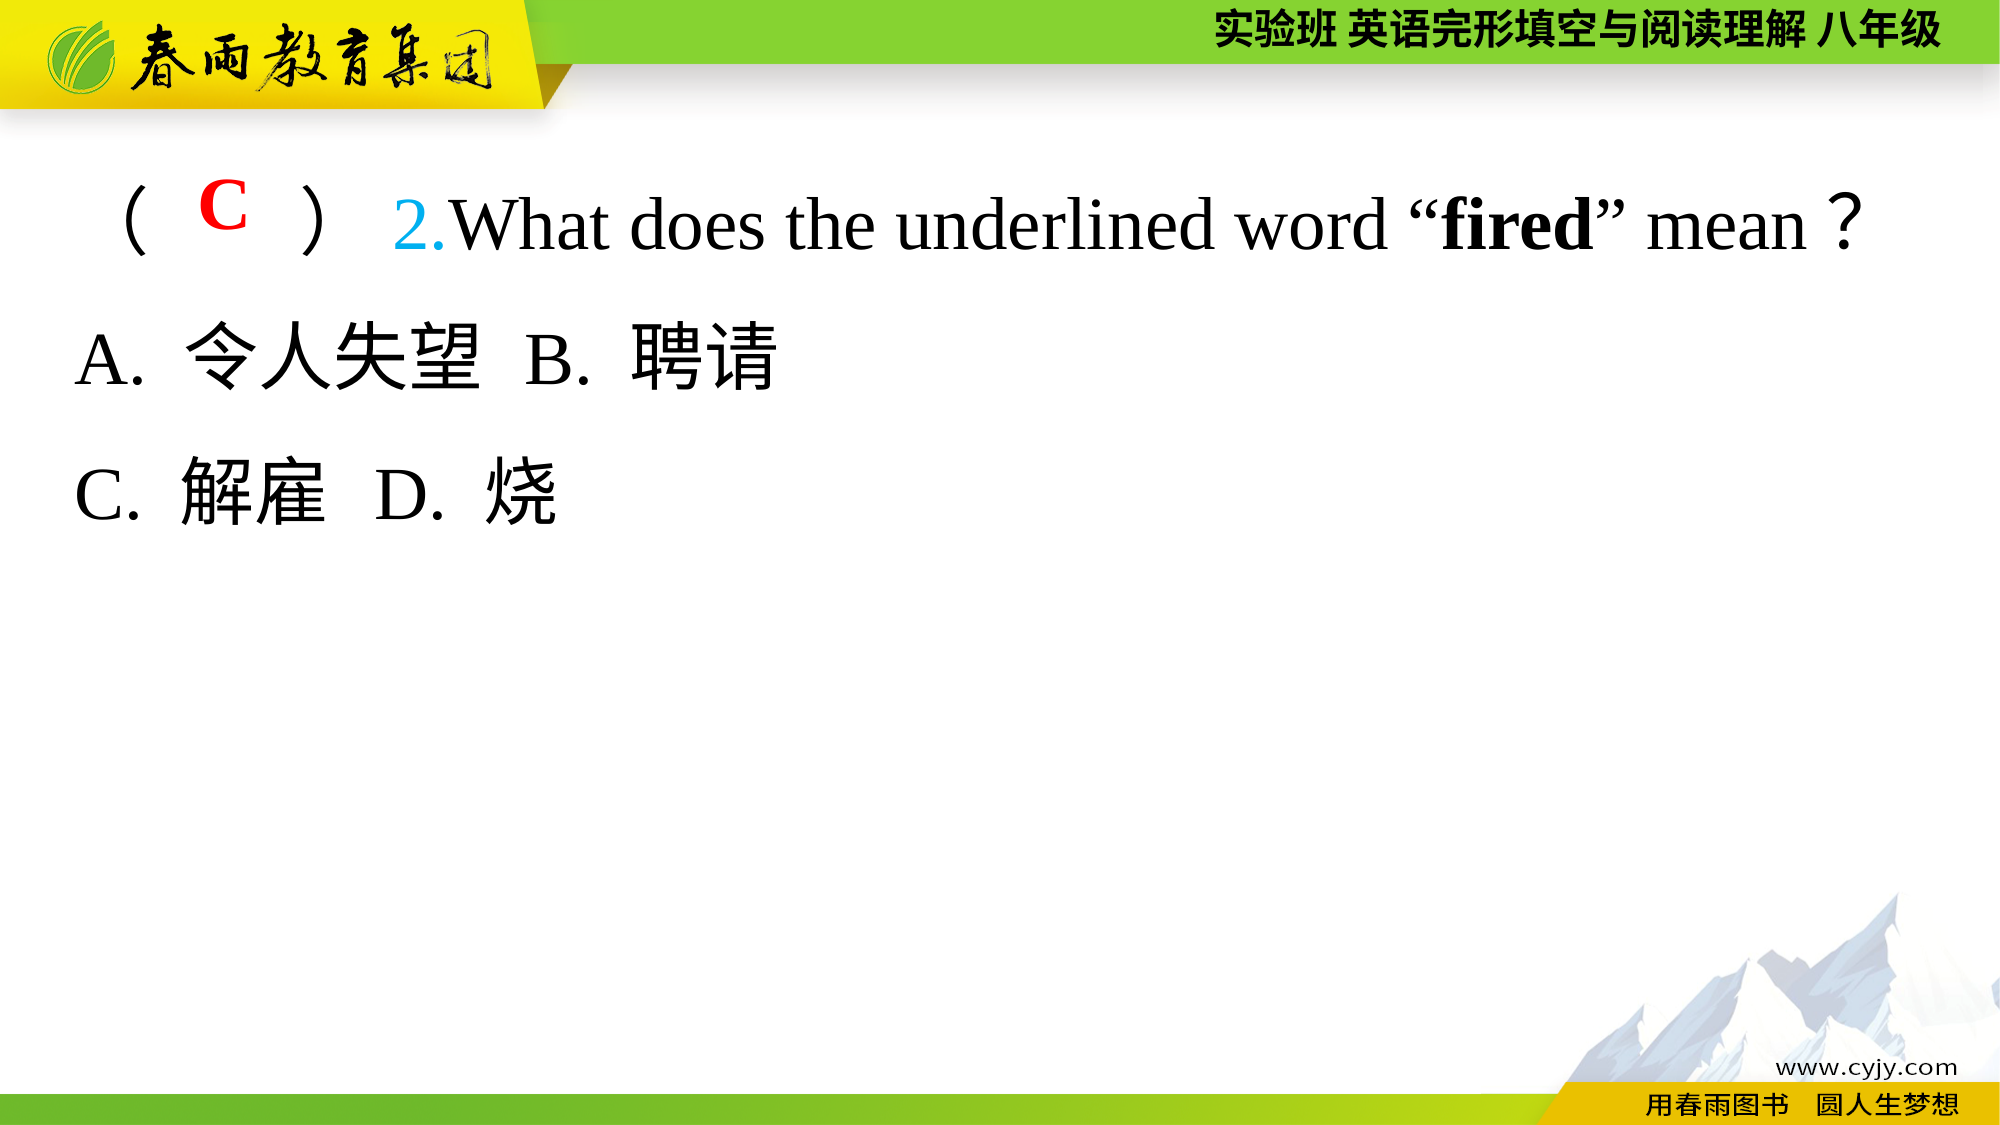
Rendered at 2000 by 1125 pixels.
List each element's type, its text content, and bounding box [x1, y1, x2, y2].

picture [0, 0, 2000, 1125]
list （ ）2.What does the underlined word “fired” mean？ A. 令人失望 B. 聘请 C. 解雇 D. 烧 [59, 122, 1944, 530]
text_box C [182, 146, 267, 252]
